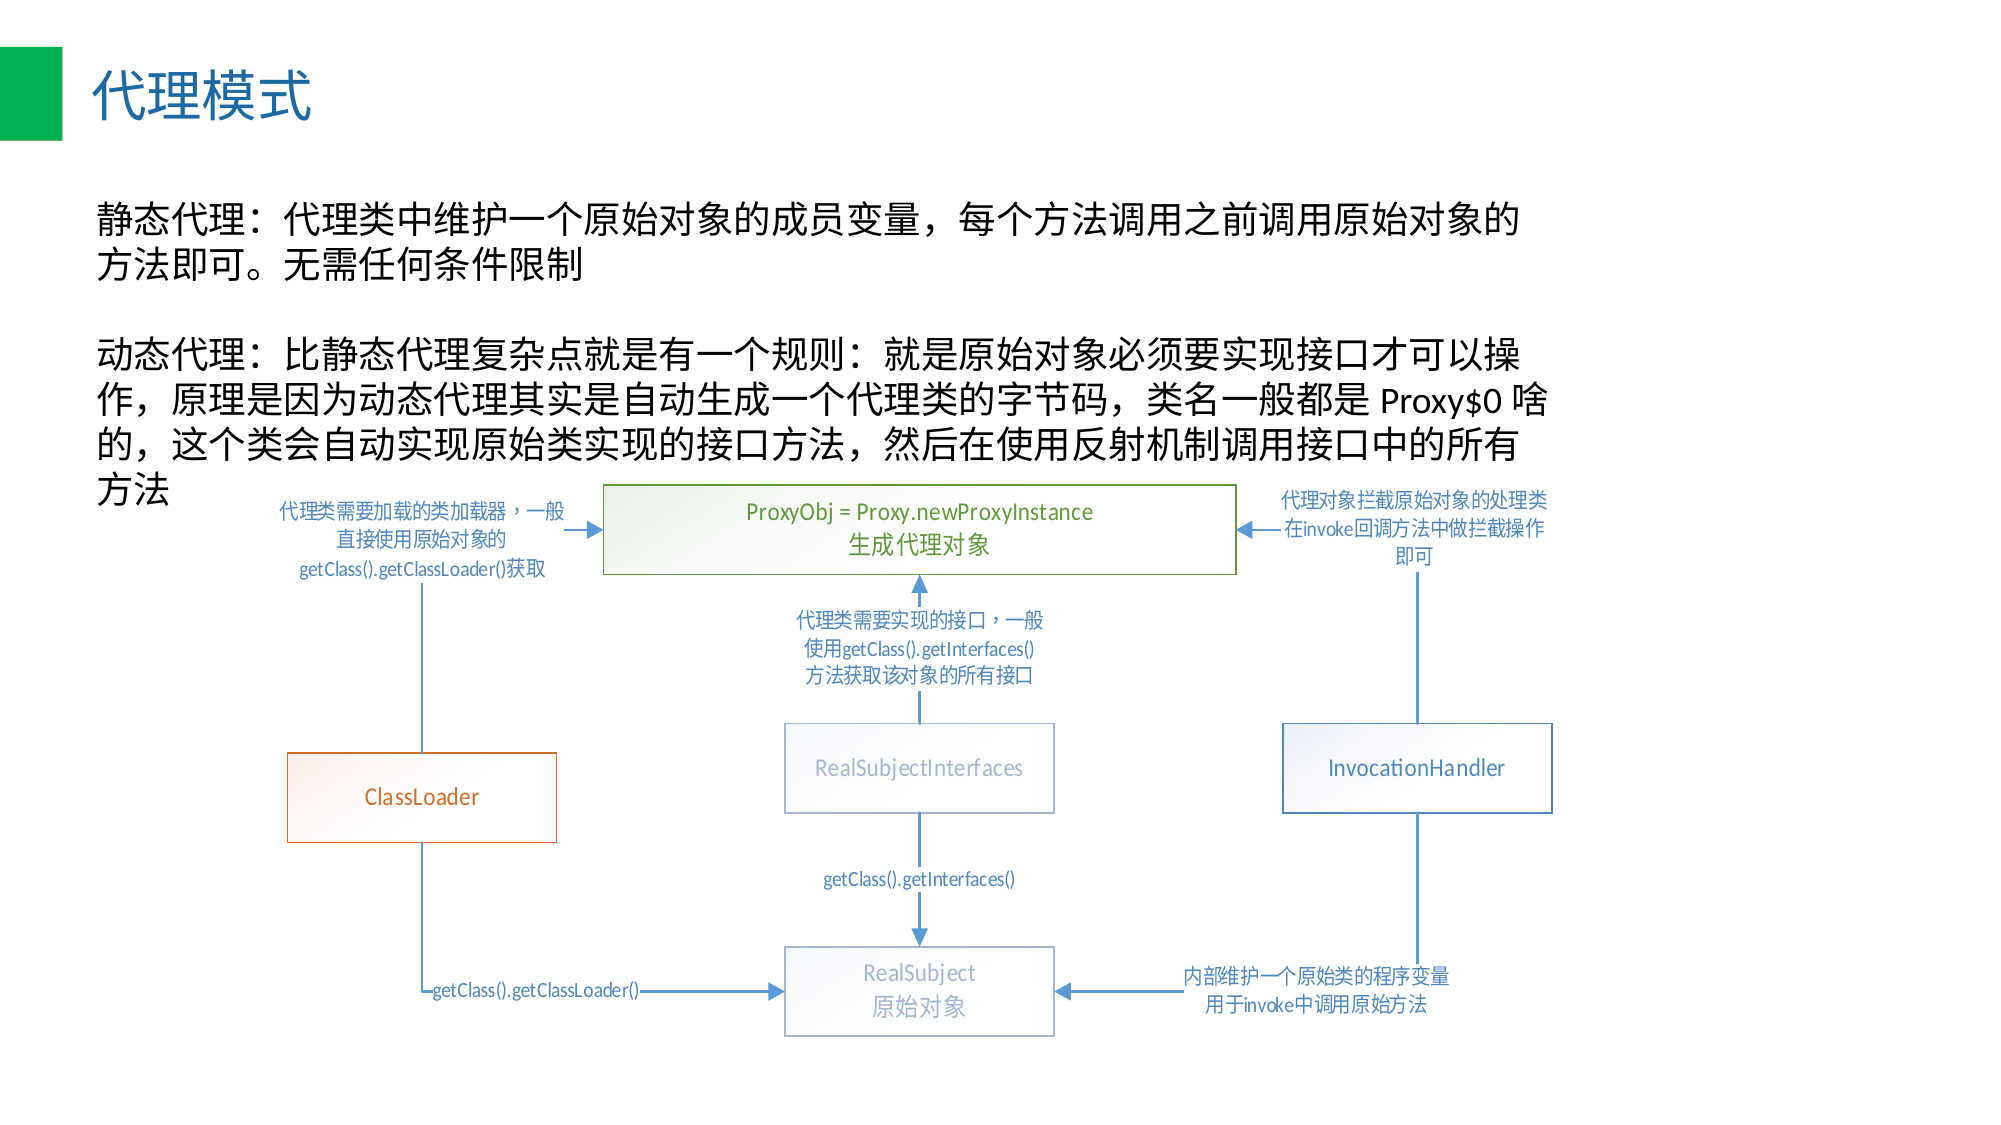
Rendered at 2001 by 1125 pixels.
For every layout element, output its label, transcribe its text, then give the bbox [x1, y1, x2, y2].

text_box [265, 474, 1559, 1038]
title [62, 45, 1938, 141]
text_box 静态代理：代理类中维护一个原始对象的成员变量，每个方法调用之前调用原始对象的方法即可。无需任何条件限制 动态代理：比静态代理复杂点就是有一个规则：就是原始对象必须要实现接口才可以操作，原理是因为动态代理其实是自动生成一个代理类的字节码，类名一般都是Proxy$0啥的，这个类会自动实现原始类实现的接口方法，然后在使用反射机制调用接口中的所有方法 [81, 188, 1572, 564]
